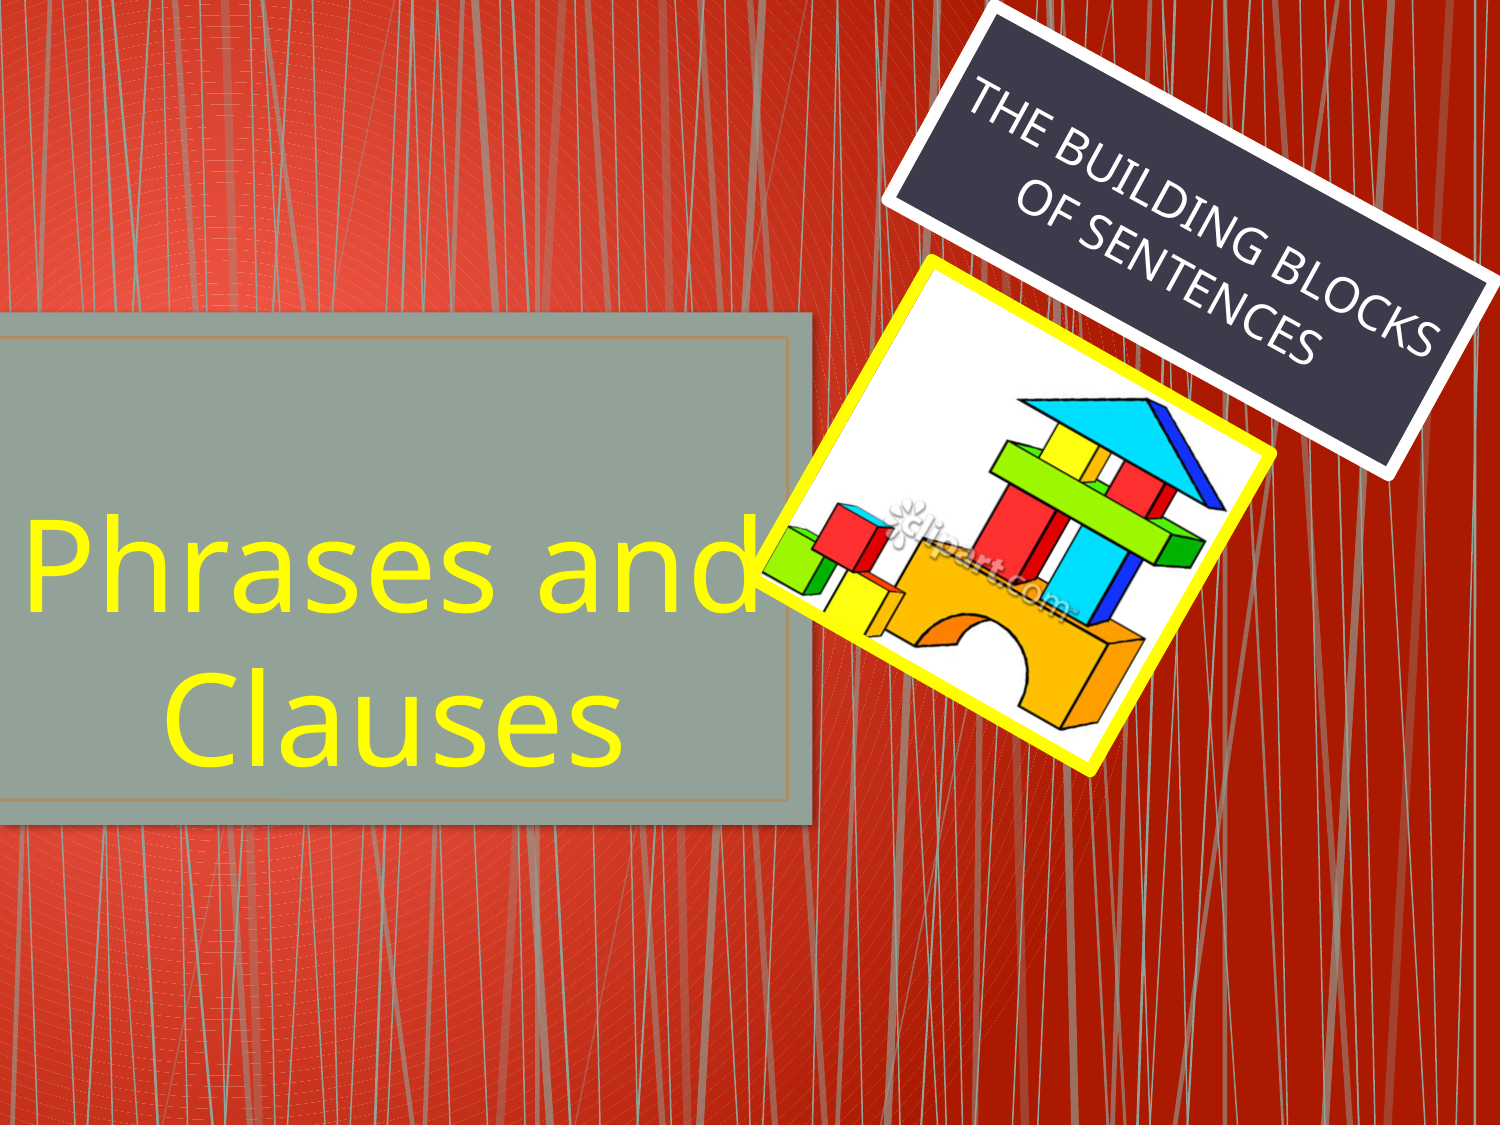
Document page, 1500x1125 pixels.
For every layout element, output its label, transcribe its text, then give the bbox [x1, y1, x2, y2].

title Phrases and Clauses [0, 337, 788, 800]
picture [761, 270, 1261, 761]
subtitle THE BUILDING BLOCKS OF SENTENCES [887, 5, 1496, 475]
